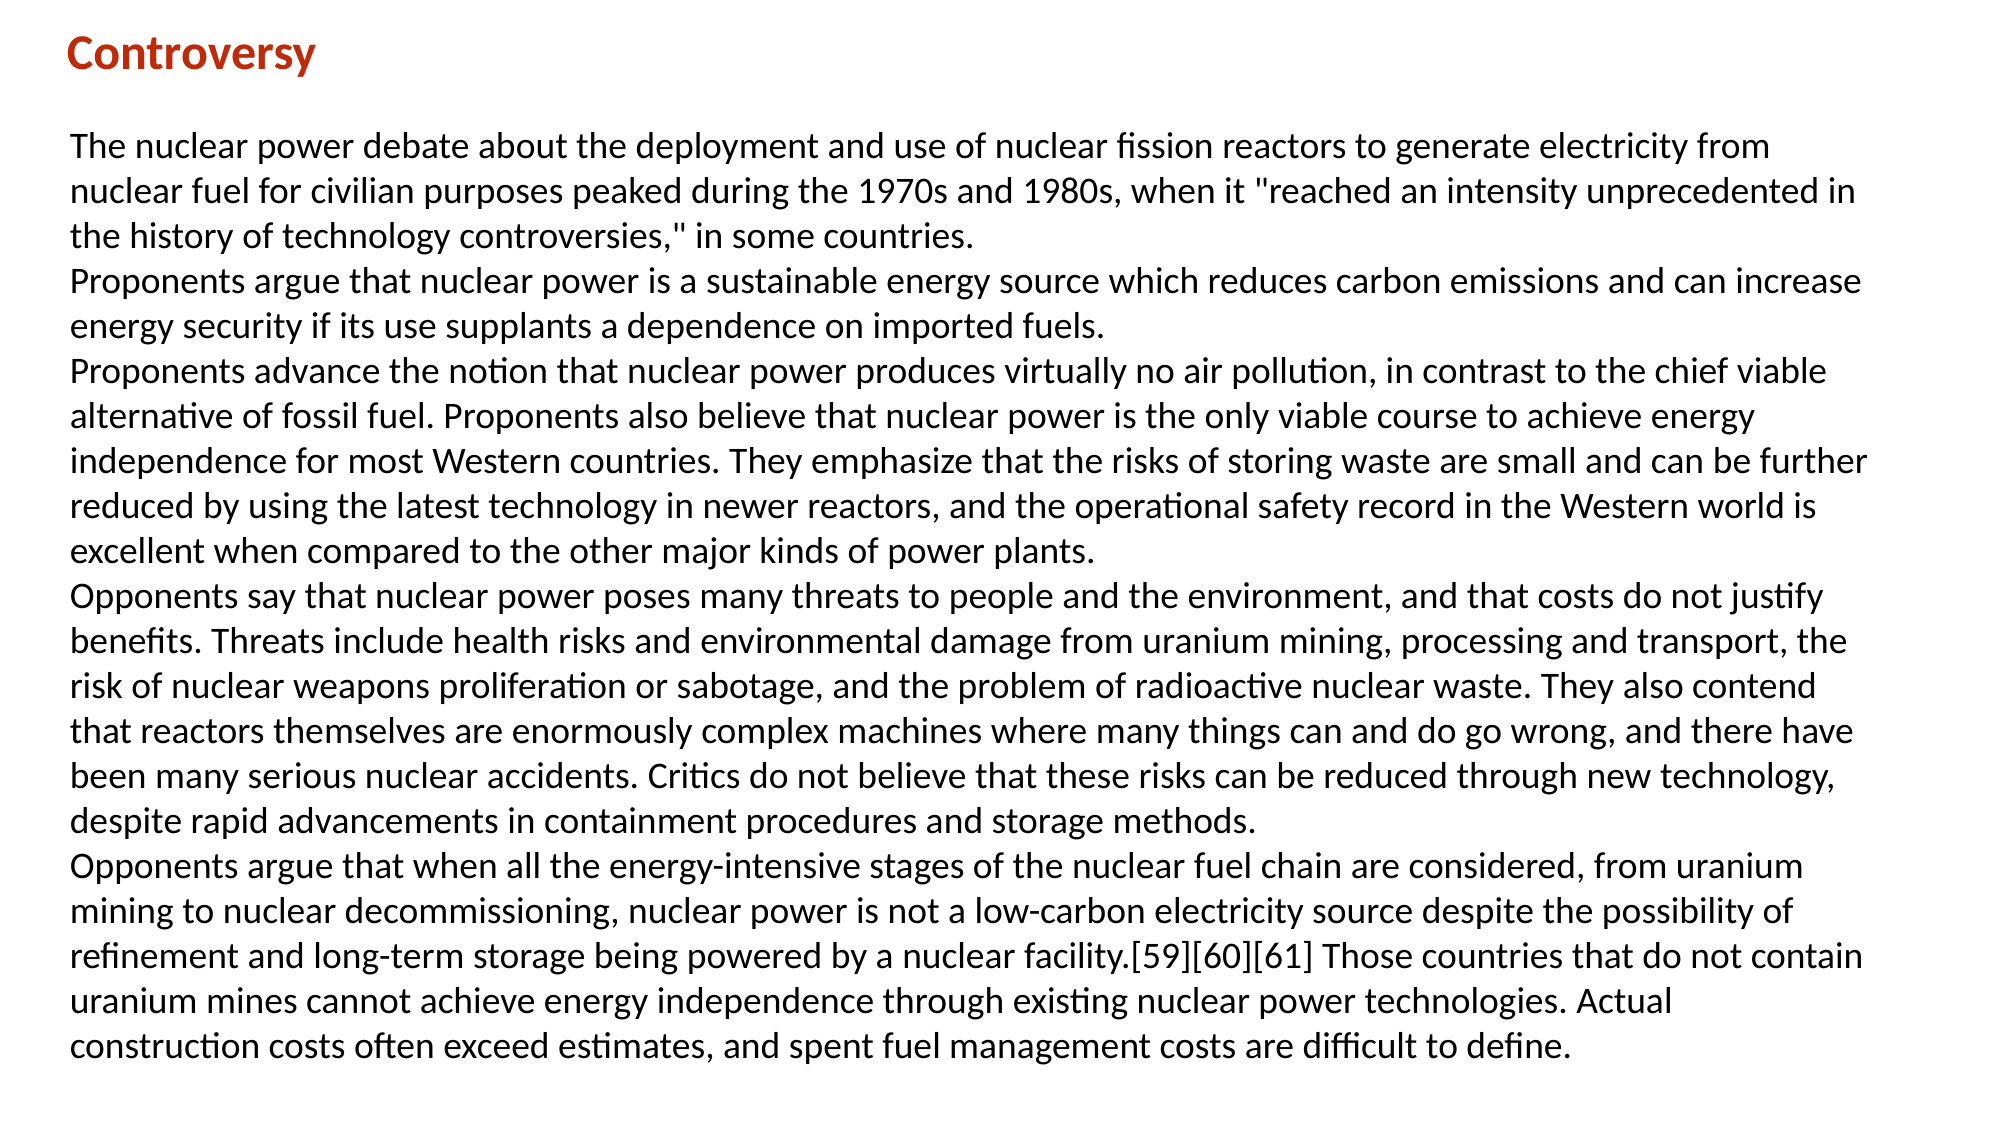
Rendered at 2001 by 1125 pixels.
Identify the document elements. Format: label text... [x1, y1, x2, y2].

list Controversy [52, 26, 1895, 680]
text_box The nuclear power debate about the deployment and use of nuclear fission reactors to generate electricity from nuclear fuel for civilian purposes peaked during the 1970s and 1980s, when it "reached an intensity unprecedented in the history of technology controversies," in some countries. Proponents argue that nuclear power is a sustainable energy source which reduces carbon emissions and can increase energy security if its use supplants a dependence on imported fuels. Proponents advance the notion that nuclear power produces virtually no air pollution, in contrast to the chief viable alternative of fossil fuel. Proponents also believe that nuclear power is the only viable course to achieve energy independence for most Western countries. They emphasize that the risks of storing waste are small and can be further reduced by using the latest technology in newer reactors, and the operational safety record in the Western world is excellent when compared to the other major kinds of power plants. Opponents say that nuclear power poses many threats to people and the environment, and that costs do not justify benefits. Threats include health risks and environmental damage from uranium mining, processing and transport, the risk of nuclear weapons proliferation or sabotage, and the problem of radioactive nuclear waste. They also contend that reactors themselves are enormously complex machines where many things can and do go wrong, and there have been many serious nuclear accidents. Critics do not believe that these risks can be reduced through new technology, despite rapid advancements in containment procedures and storage methods. Opponents argue that when all the energy-intensive stages of the nuclear fuel chain are considered, from uranium mining to nuclear decommissioning, nuclear power is not a low-carbon electricity source despite the possibility of refinement and long-term storage being powered by a nuclear facility.[59][60][61] Those countries that do not contain uranium mines cannot achieve energy independence through existing nuclear power technologies. Actual construction costs often exceed estimates, and spent fuel management costs are difficult to define. [55, 113, 1886, 1074]
